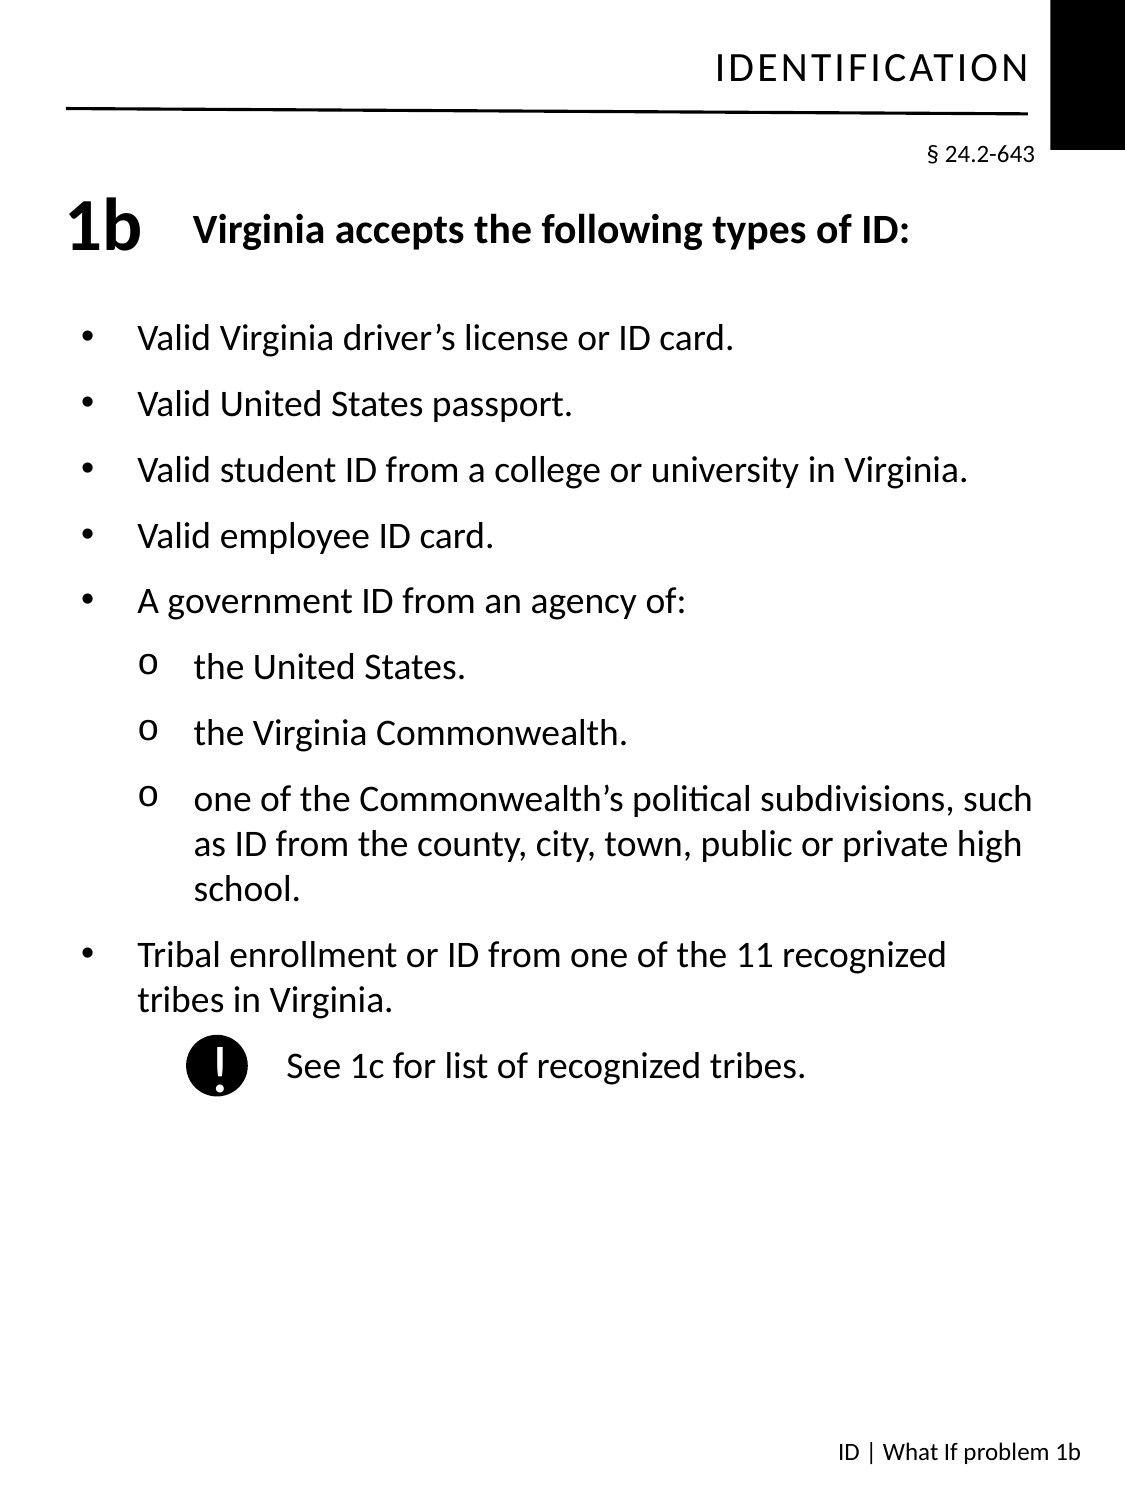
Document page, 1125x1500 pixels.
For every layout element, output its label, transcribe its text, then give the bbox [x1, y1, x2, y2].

list Valid Virginia driver’s license or ID card. Valid United States passport. Valid student ID from a college or university in Virginia. Valid employee ID card. A government ID from an agency of: the United States. the Virginia Commonwealth. one of the Commonwealth’s political subdivisions, such as ID from the county, city, town, public or private high school. Tribal enrollment or ID from one of the 11 recognized tribes in Virginia. See 1c for list of recognized tribes. [65, 342, 1051, 1252]
list Virginia accepts the following types of ID: [177, 199, 1058, 450]
text_box ID | What If problem 1b [823, 1427, 1125, 1473]
text_box § 24.2-643 [796, 129, 1051, 175]
text_box ! [185, 1033, 249, 1098]
list 1b [49, 178, 189, 342]
